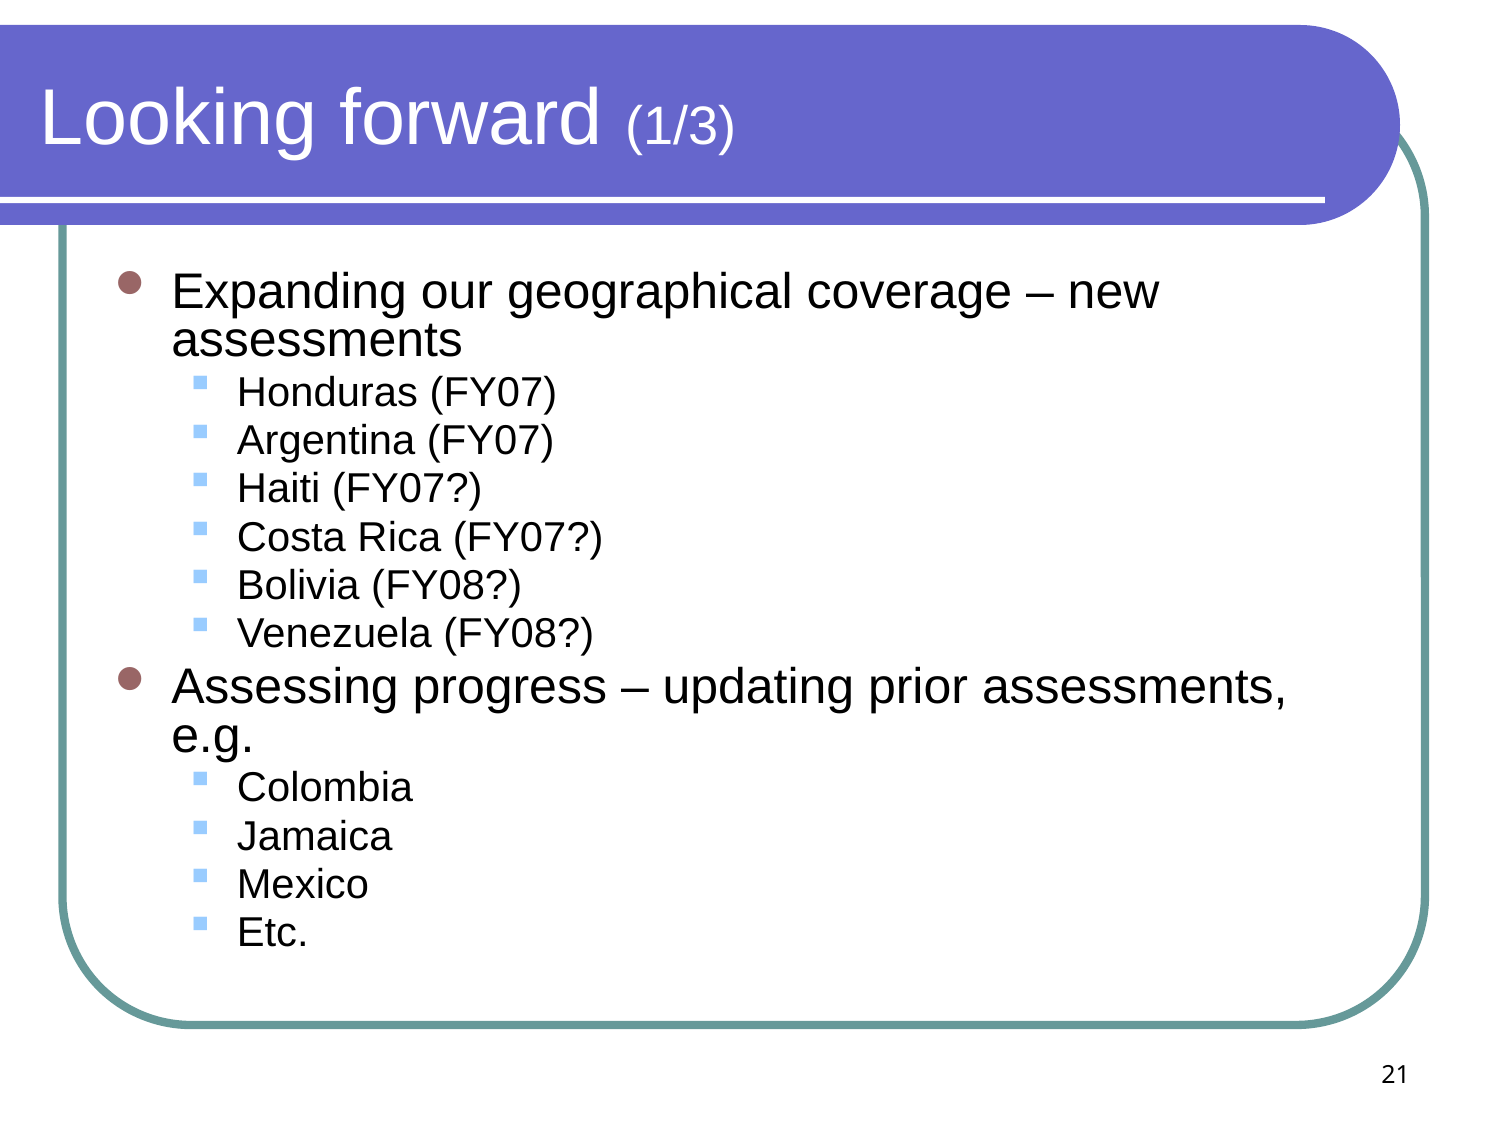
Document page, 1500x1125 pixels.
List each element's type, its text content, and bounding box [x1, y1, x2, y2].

title Looking forward (1/3) [24, 37, 1341, 188]
list Expanding our geographical coverage – new assessments Honduras (FY07) Argentina (FY07) Haiti (FY07?) Costa Rica (FY07?) Bolivia (FY08?) Venezuela (FY08?) Assessing progress – updating prior assessments, e.g. Colombia Jamaica Mexico Etc. [99, 262, 1401, 988]
slide_number 21 [1074, 1024, 1426, 1101]
